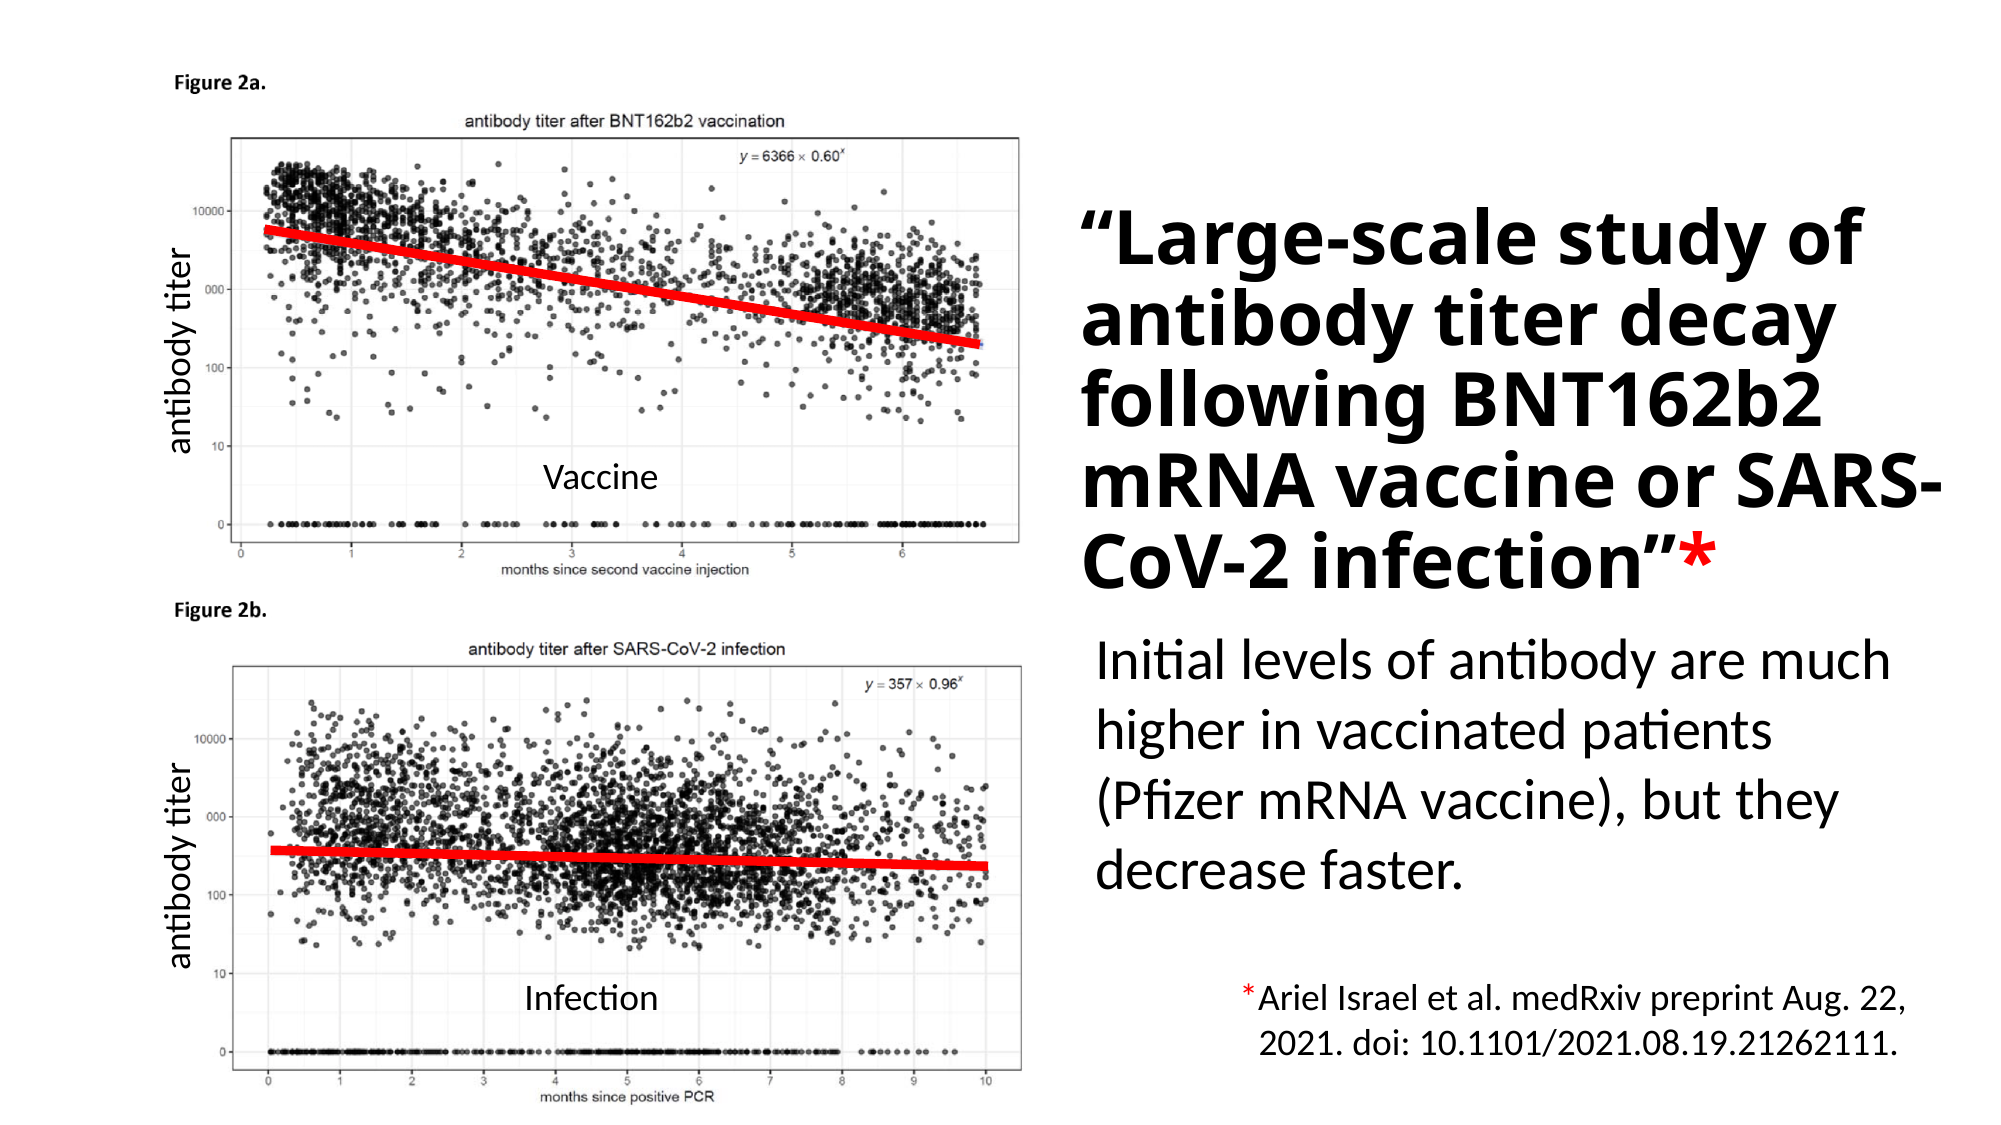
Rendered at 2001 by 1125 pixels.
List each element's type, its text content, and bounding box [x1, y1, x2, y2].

text_box Initial levels of antibody are much higher in vaccinated patients (Pfizer mRNA vaccine), but they decrease faster. [1080, 613, 1948, 909]
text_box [264, 229, 980, 345]
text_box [270, 850, 989, 867]
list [137, 68, 1073, 1125]
title “Large-scale study of antibody titer decay following BNT162b2 mRNA vaccine or SARS-CoV-2 infection”* [1073, 215, 2000, 680]
text_box *Ariel Israel et al. medRxiv preprint Aug. 22, 2021. doi: 10.1101/2021.08.19.21262111. [1173, 965, 1923, 1070]
